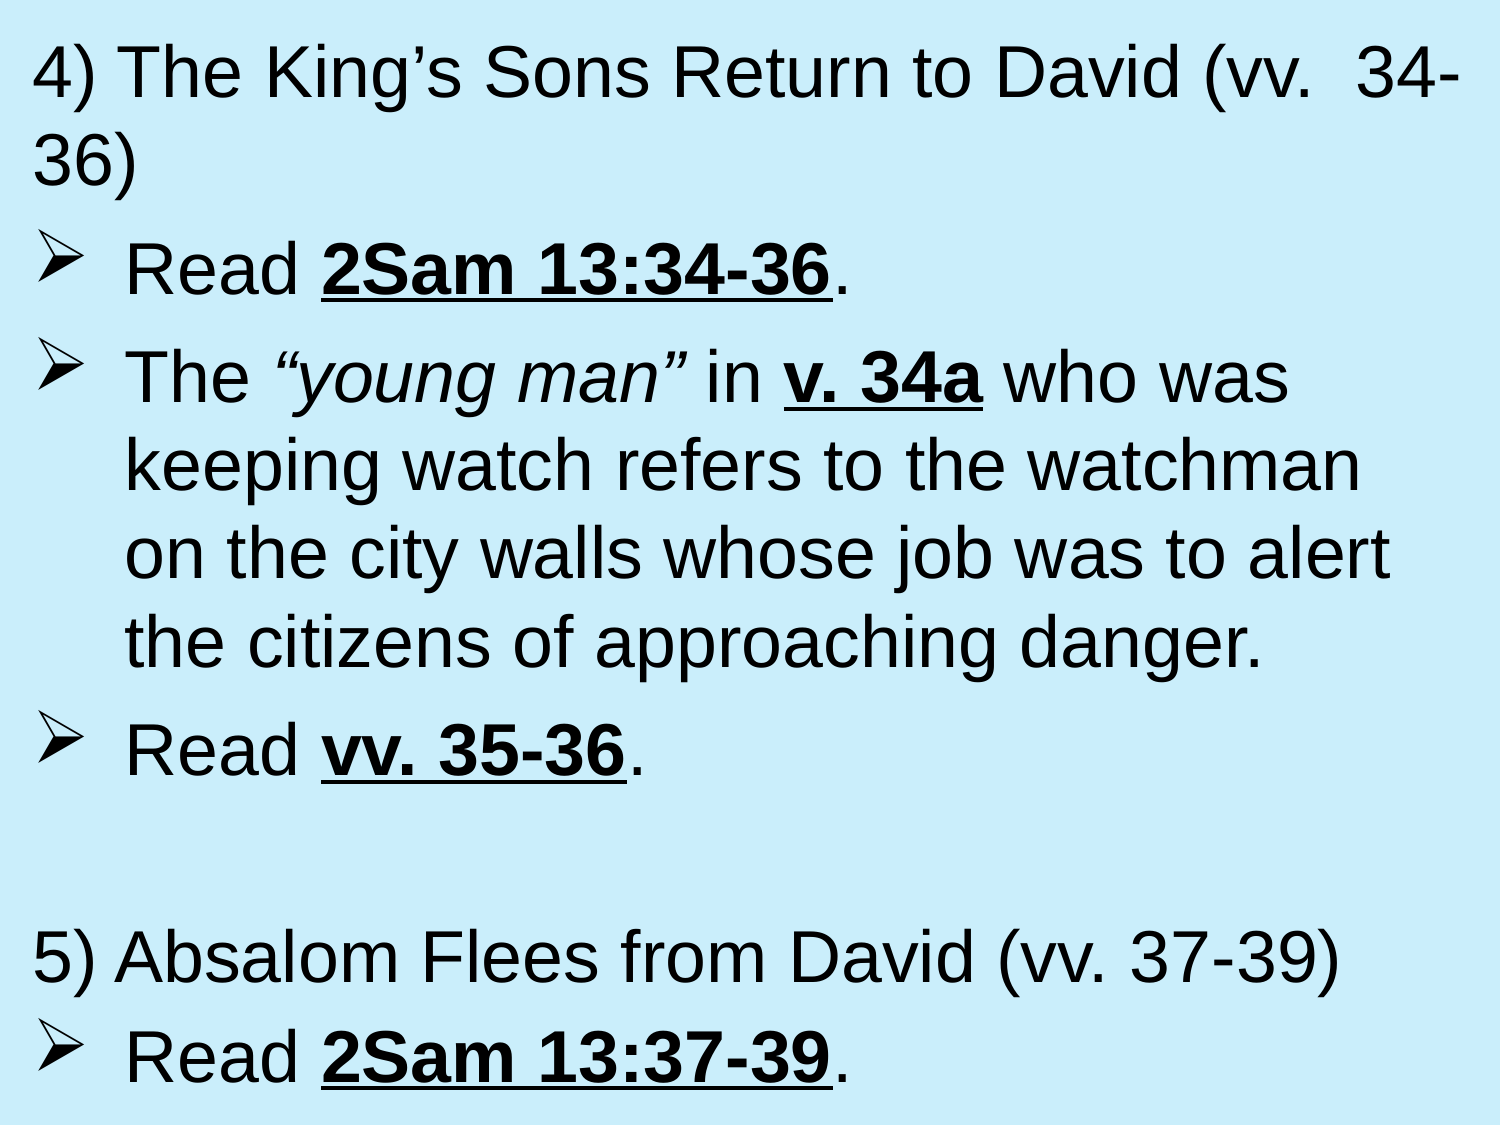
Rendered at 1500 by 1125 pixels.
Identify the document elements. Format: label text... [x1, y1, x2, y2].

subtitle 4) The King’s Sons Return to David (vv. 34-36) Read 2Sam 13:34-36. The “young man” in v. 34a who was keeping watch refers to the watchman on the city walls whose job was to alert the citizens of approaching danger. Read vv. 35-36. 5) Absalom Flees from David (vv. 37-39) Read 2Sam 13:37-39. [17, 16, 1483, 1109]
